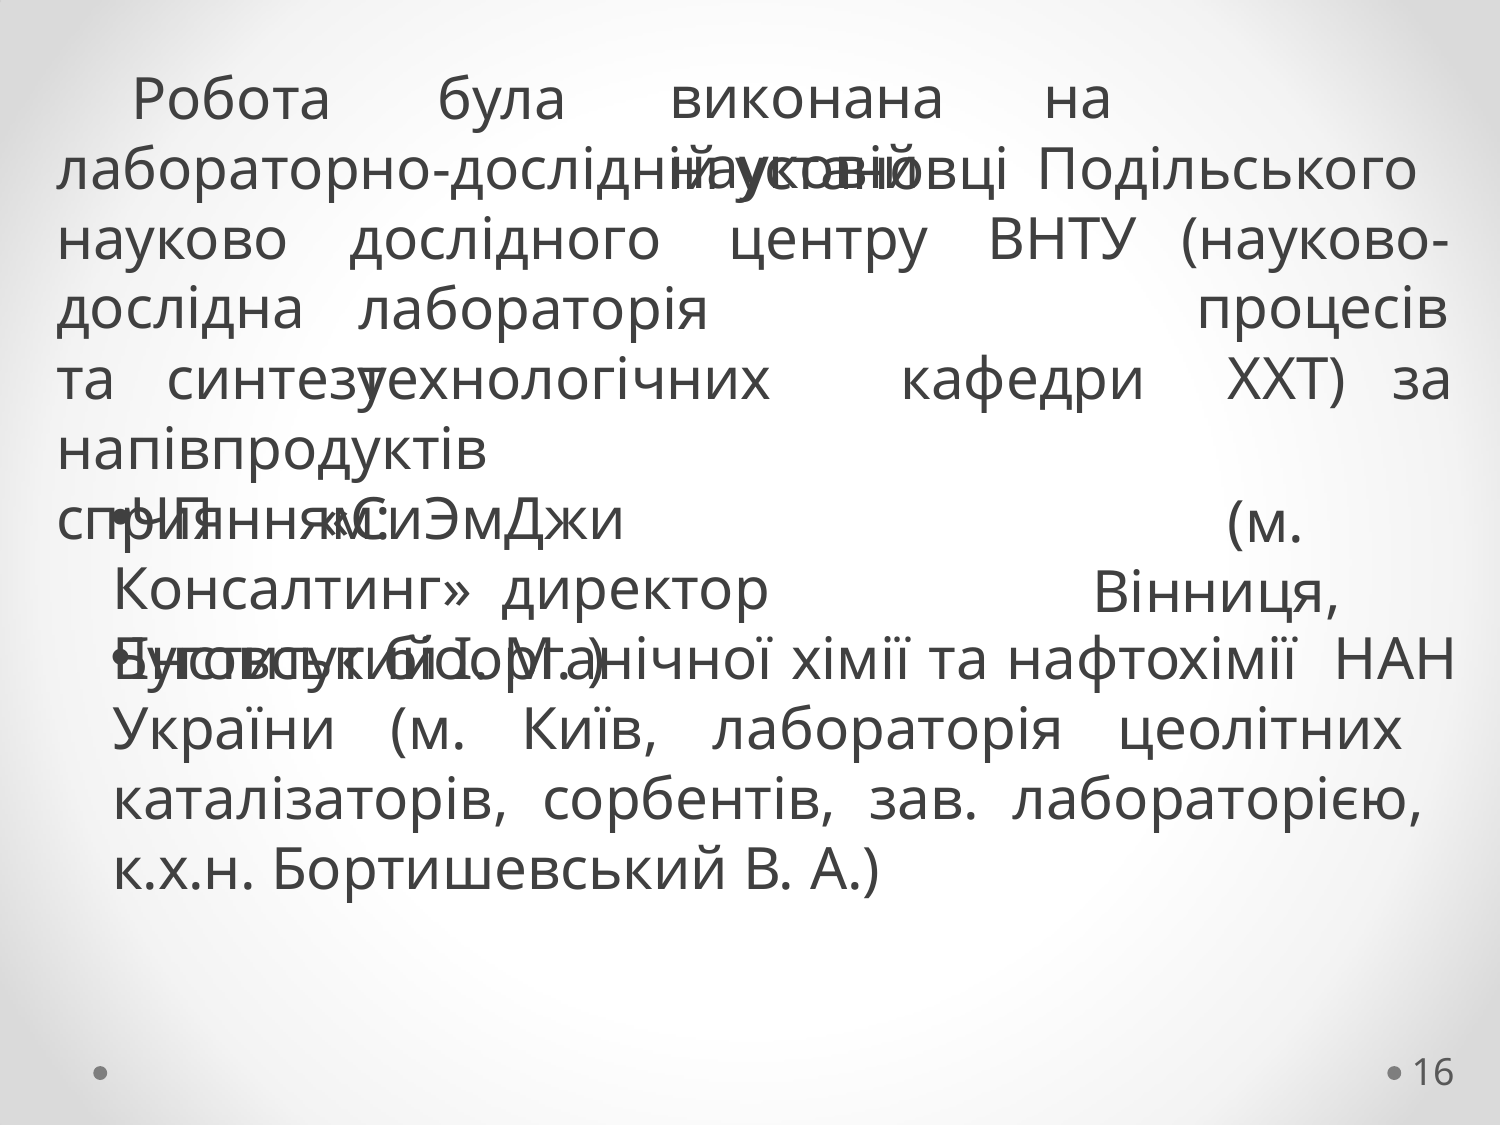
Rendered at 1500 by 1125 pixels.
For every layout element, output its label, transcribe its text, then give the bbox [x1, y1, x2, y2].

text_box Робота була [129, 60, 580, 130]
slide_number 17 [1402, 1054, 1458, 1125]
text_box Інститут біоорганічної хімії та нафтохімії НАН України (м. Київ, лабораторія цеолітних каталізаторів, сорбентів, зав. лабораторією, к.х.н. Бортишевський В. А.) [110, 620, 1459, 901]
text_box лабораторно-дослідній установці Подільського [54, 130, 1458, 201]
text_box науково дослідна [54, 200, 324, 340]
text_box дослідного центру ВНТУ лабораторія технологічних [347, 200, 1156, 411]
text_box ЧП «СиЭмДжи Консалтинг» директор Буговський І. М. ) [110, 480, 1052, 620]
text_box (науково- процесів [1173, 200, 1458, 340]
text_box та синтезу напівпродуктів сприянням: [54, 340, 857, 551]
text_box ХХТ) за (м. Вінниця, [1090, 340, 1458, 620]
text_box виконана на науковій [667, 60, 1458, 130]
text_box кафедри [898, 340, 1090, 411]
picture [0, 0, 1500, 1125]
